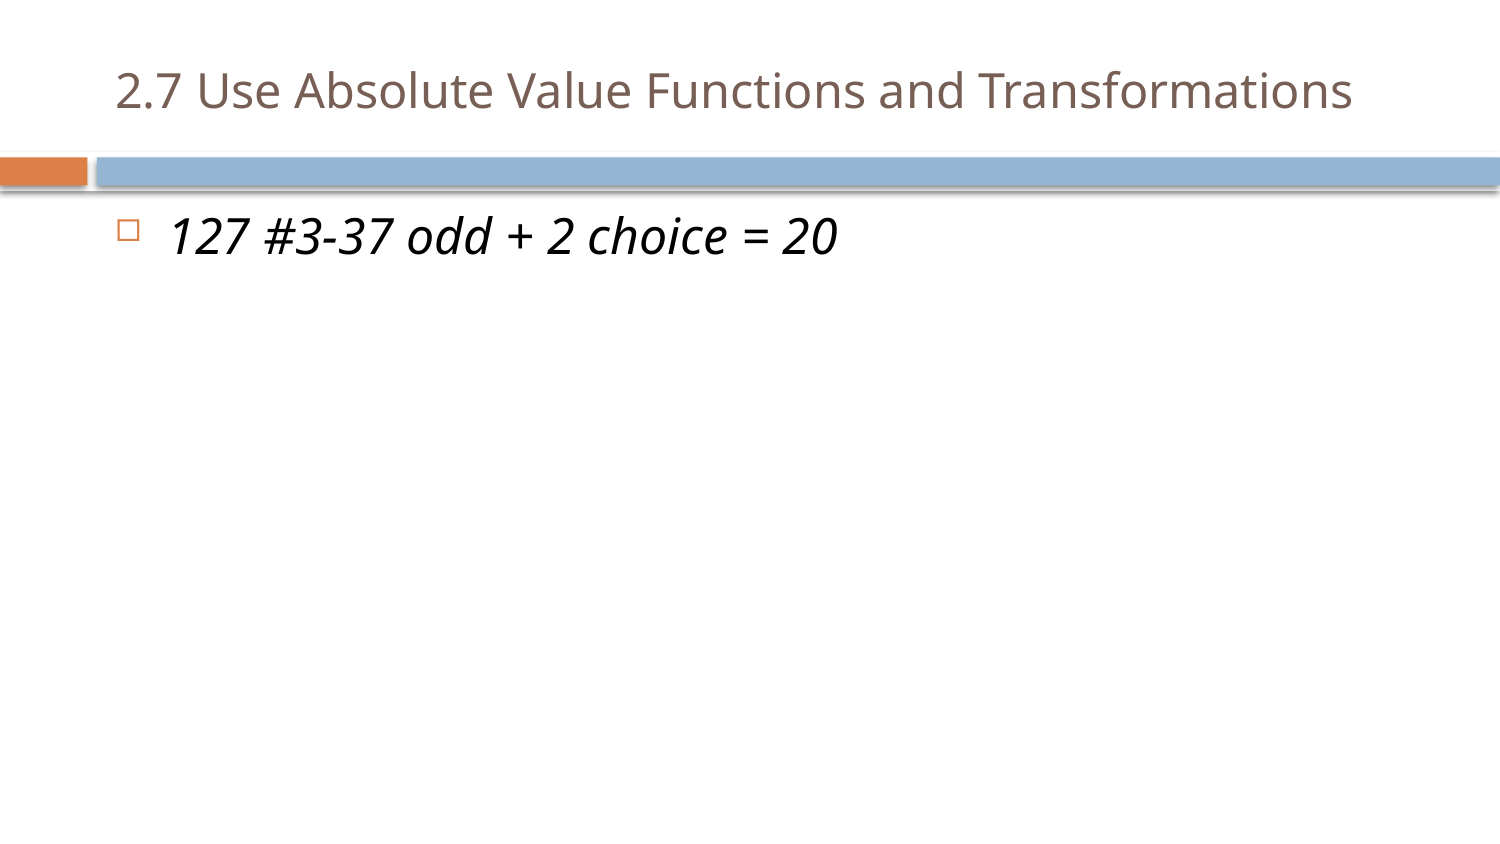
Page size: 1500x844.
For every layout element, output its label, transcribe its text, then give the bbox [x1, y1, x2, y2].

title 2.7 Use Absolute Value Functions and Transformations [100, 28, 1438, 150]
list 127 #3-37 odd + 2 choice = 20 [100, 196, 1438, 750]
